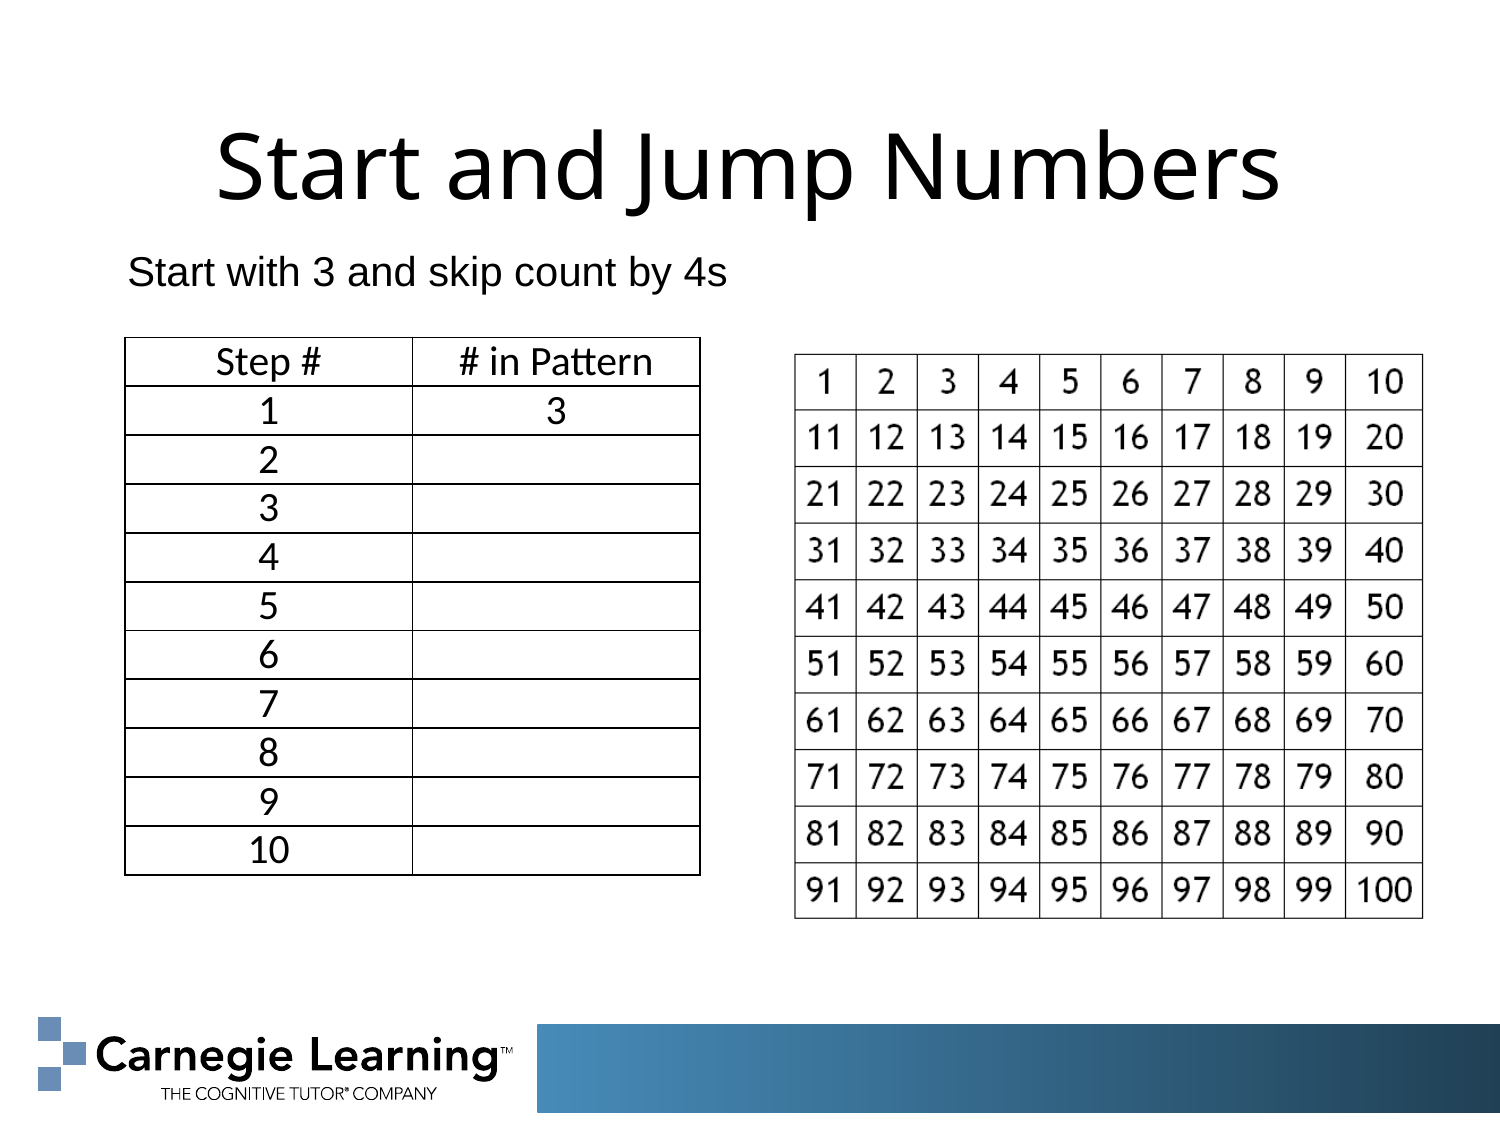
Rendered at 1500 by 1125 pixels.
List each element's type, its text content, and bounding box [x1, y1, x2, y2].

table_cell 8 [126, 729, 412, 776]
table_header Step # [126, 338, 412, 385]
picture [787, 337, 1438, 926]
table_cell 9 [126, 778, 412, 825]
table_cell [413, 436, 699, 483]
table_cell [413, 534, 699, 581]
table_cell 2 [126, 436, 412, 483]
table_cell [413, 827, 699, 874]
title Start and Jump Numbers [74, 24, 1426, 301]
table_cell 3 [413, 387, 699, 434]
table_cell [413, 778, 699, 825]
table_cell [413, 583, 699, 630]
table_cell 6 [126, 631, 412, 678]
table_cell [413, 680, 699, 727]
text_box Start with 3 and skip count by 4s [112, 237, 1425, 303]
table_cell [413, 631, 699, 678]
table_cell 4 [126, 534, 412, 581]
table_cell 5 [126, 583, 412, 630]
table_cell [413, 729, 699, 776]
table_cell 1 [126, 387, 412, 434]
table_cell 3 [126, 485, 412, 532]
table_cell 7 [126, 680, 412, 727]
table_header # in Pattern [413, 338, 699, 385]
table_cell 10 [126, 827, 412, 874]
table_cell [413, 485, 699, 532]
